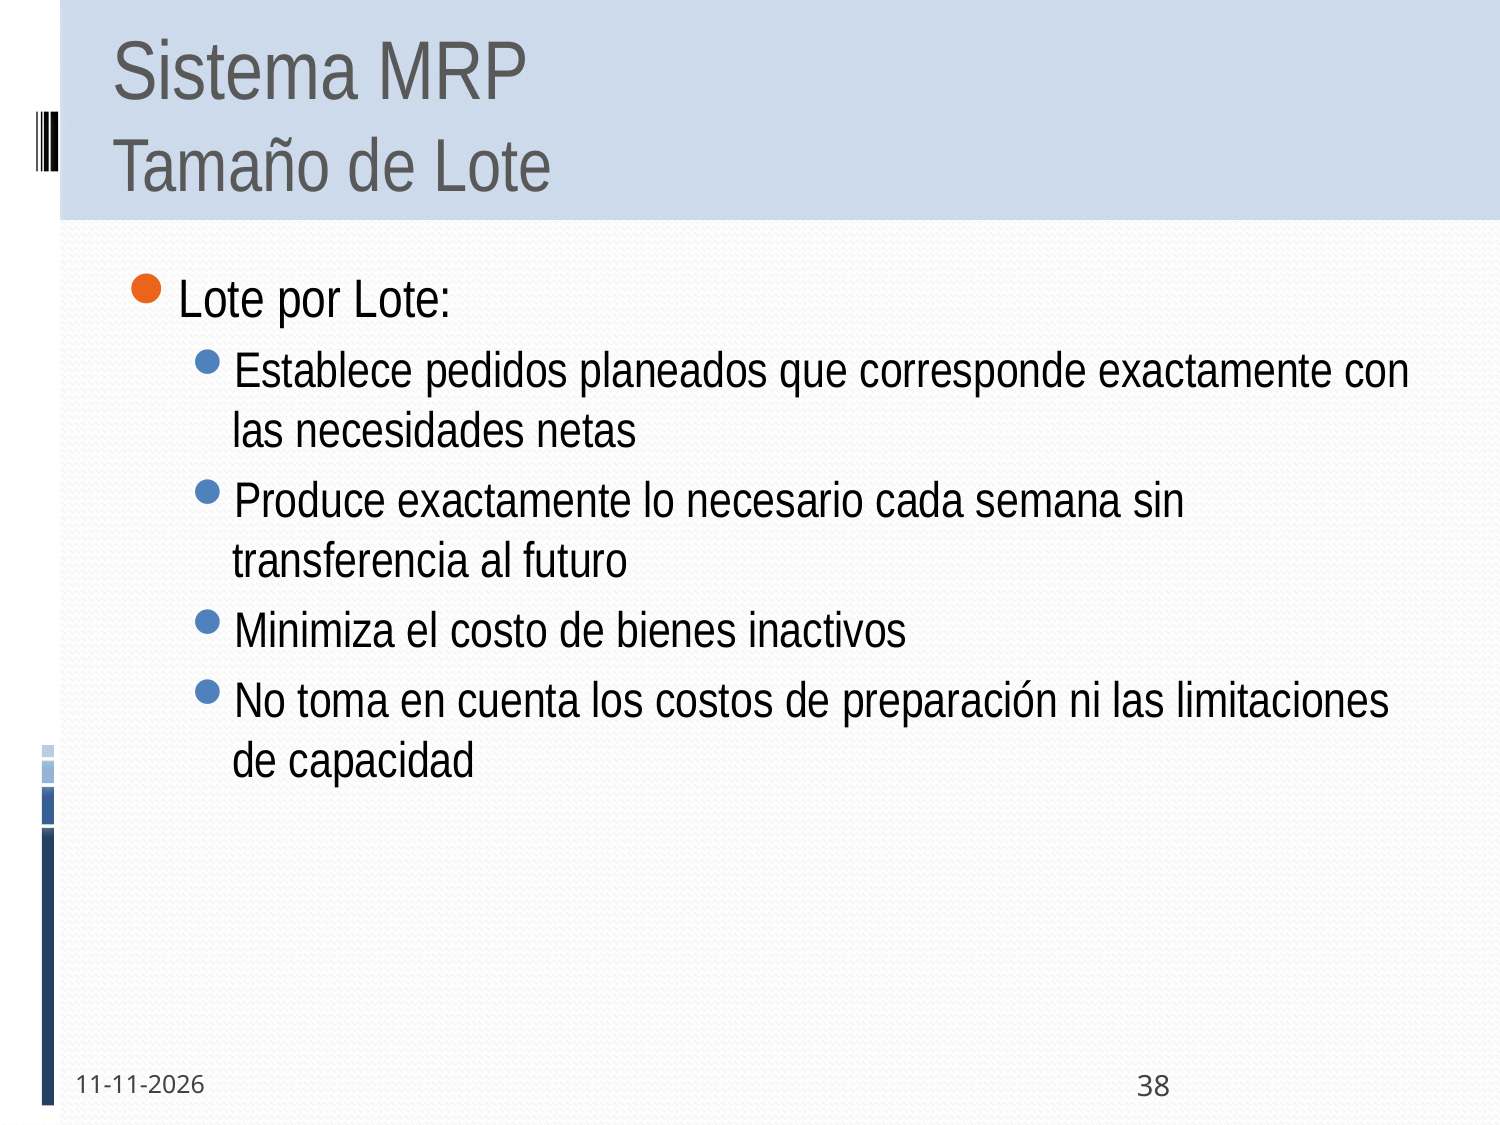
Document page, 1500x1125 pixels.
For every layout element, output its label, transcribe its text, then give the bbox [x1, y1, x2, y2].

title Sistema MRP Tamaño de Lote [111, 18, 1436, 207]
list Lote por Lote: Establece pedidos planeados que corresponde exactamente con las necesidades netas Produce exactamente lo necesario cada semana sin transferencia al futuro Minimiza el costo de bienes inactivos No toma en cuenta los costos de preparación ni las limitaciones de capacidad [111, 255, 1436, 1038]
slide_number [75, 1042, 243, 1103]
slide_number 38 [1045, 1046, 1171, 1107]
